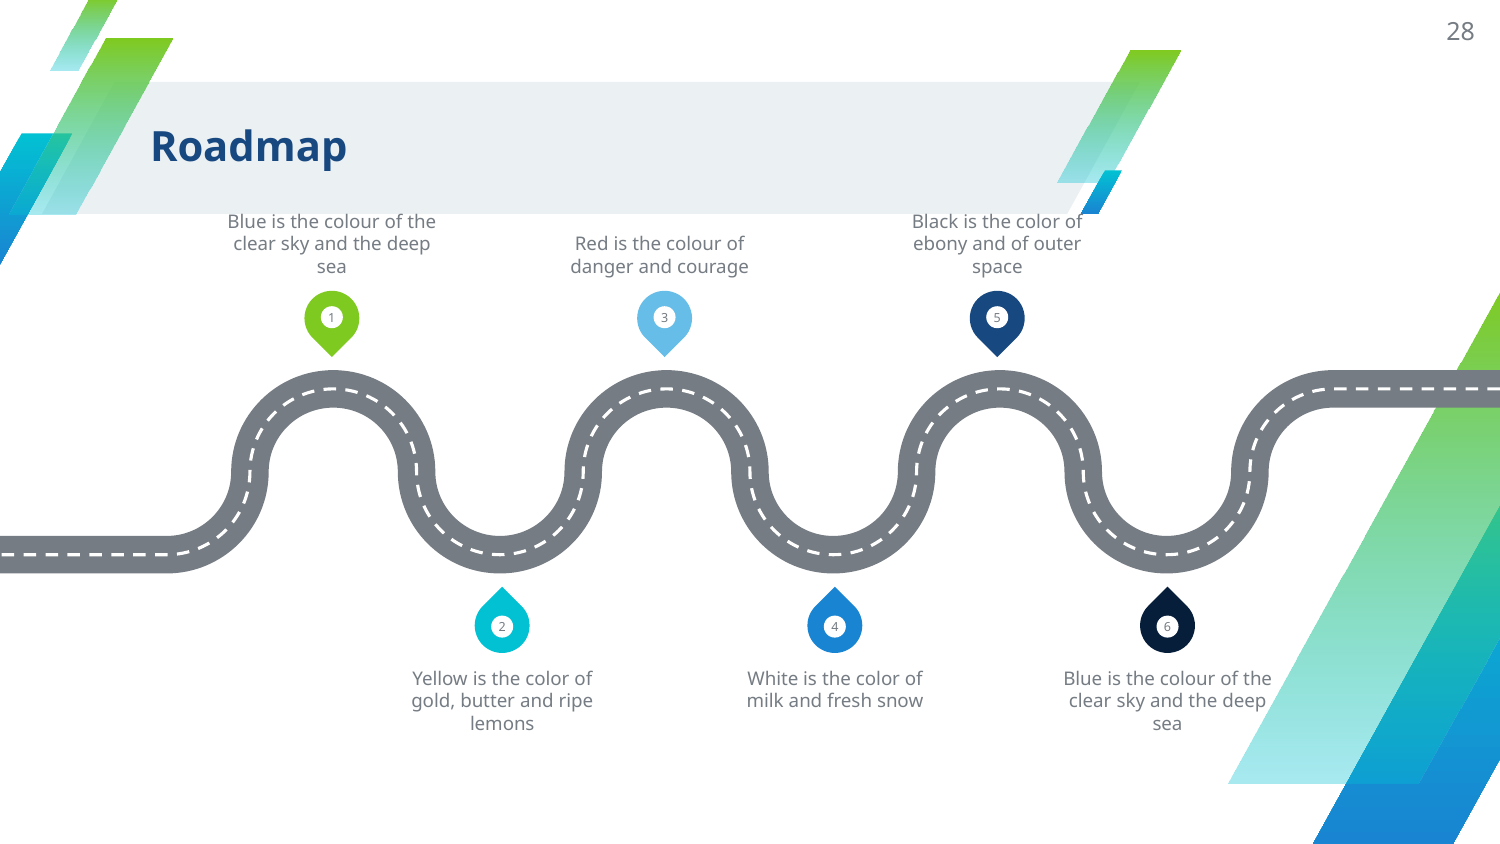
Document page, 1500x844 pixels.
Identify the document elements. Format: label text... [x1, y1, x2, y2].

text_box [463, 586, 542, 665]
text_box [625, 279, 704, 358]
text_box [958, 279, 1037, 358]
text_box White is the color of milk and fresh snow [729, 666, 941, 755]
text_box Yellow is the color of gold, butter and ripe lemons [396, 666, 608, 755]
text_box [0, 388, 1500, 555]
text_box Black is the color of ebony and of outer space [891, 189, 1103, 278]
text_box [292, 279, 371, 358]
text_box Blue is the colour of the clear sky and the deep sea [226, 189, 438, 278]
title Roadmap [150, 81, 1139, 215]
text_box Blue is the colour of the clear sky and the deep sea [1062, 666, 1273, 755]
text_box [795, 586, 874, 665]
text_box Red is the colour of danger and courage [553, 189, 765, 278]
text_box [1128, 586, 1207, 665]
slide_number ‹#› [1403, 0, 1475, 65]
